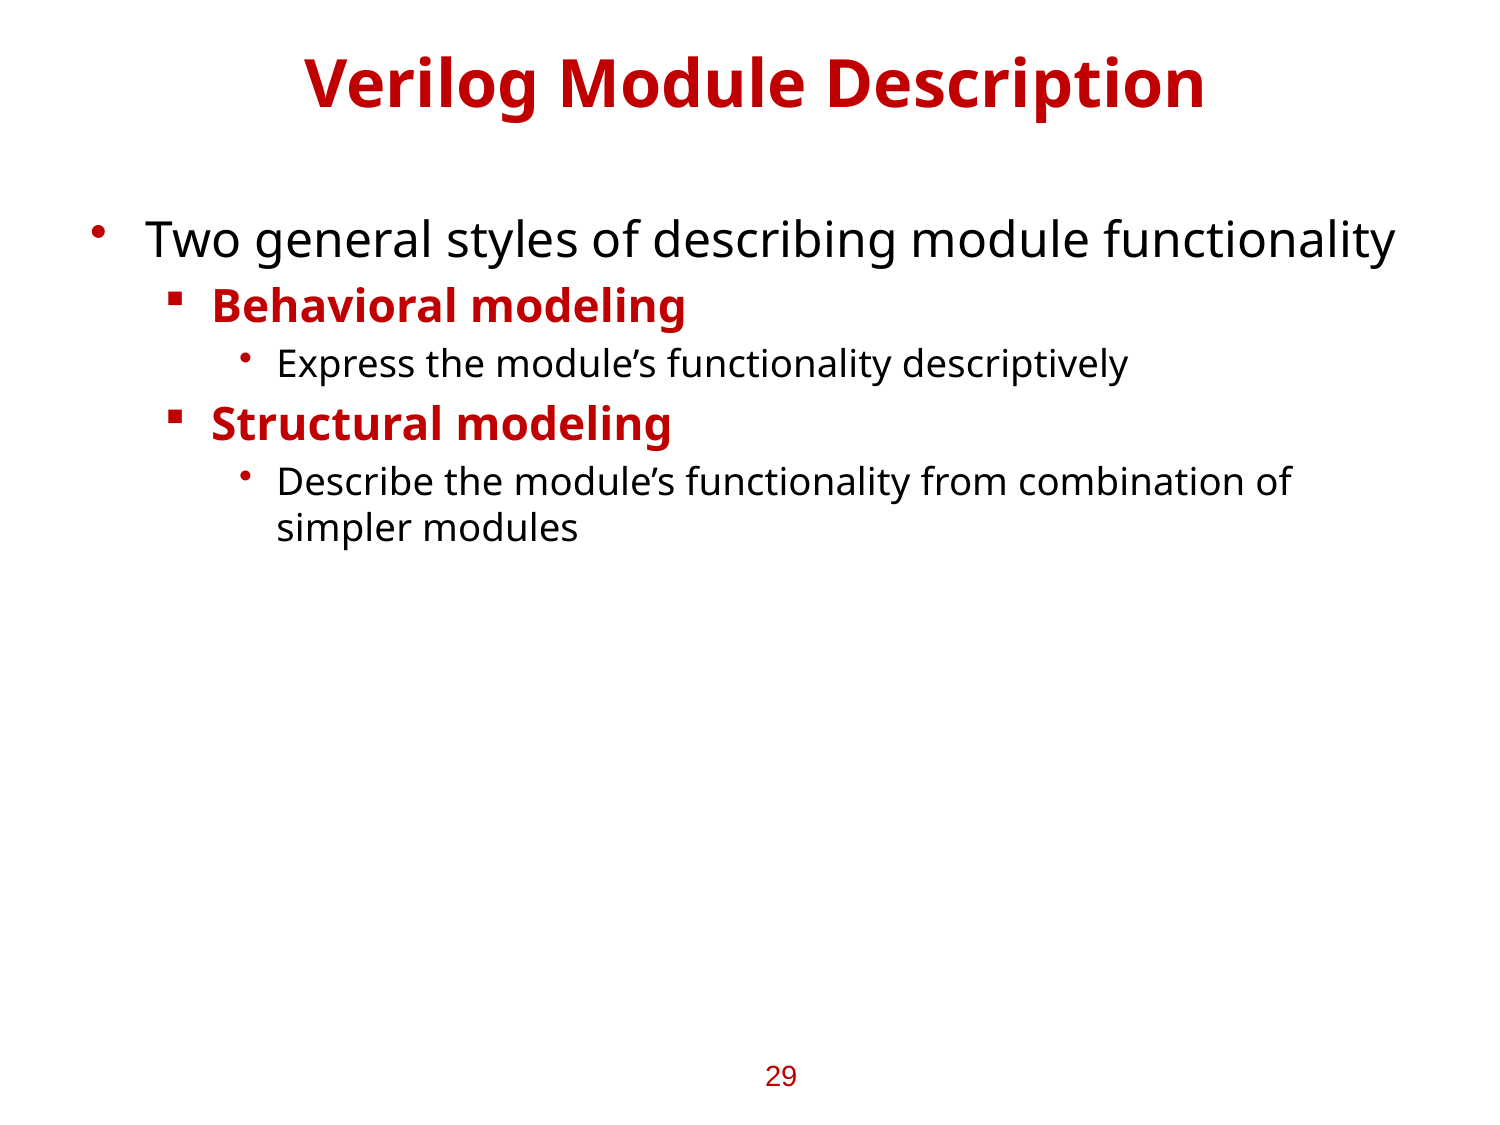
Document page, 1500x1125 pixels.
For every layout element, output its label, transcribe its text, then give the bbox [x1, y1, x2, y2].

slide_number 29 [649, 1049, 913, 1125]
list Two general styles of describing module functionality Behavioral modeling Express the module’s functionality descriptively Structural modeling Describe the module’s functionality from combination of simpler modules [74, 199, 1426, 613]
title Verilog Module Description [124, 12, 1388, 151]
